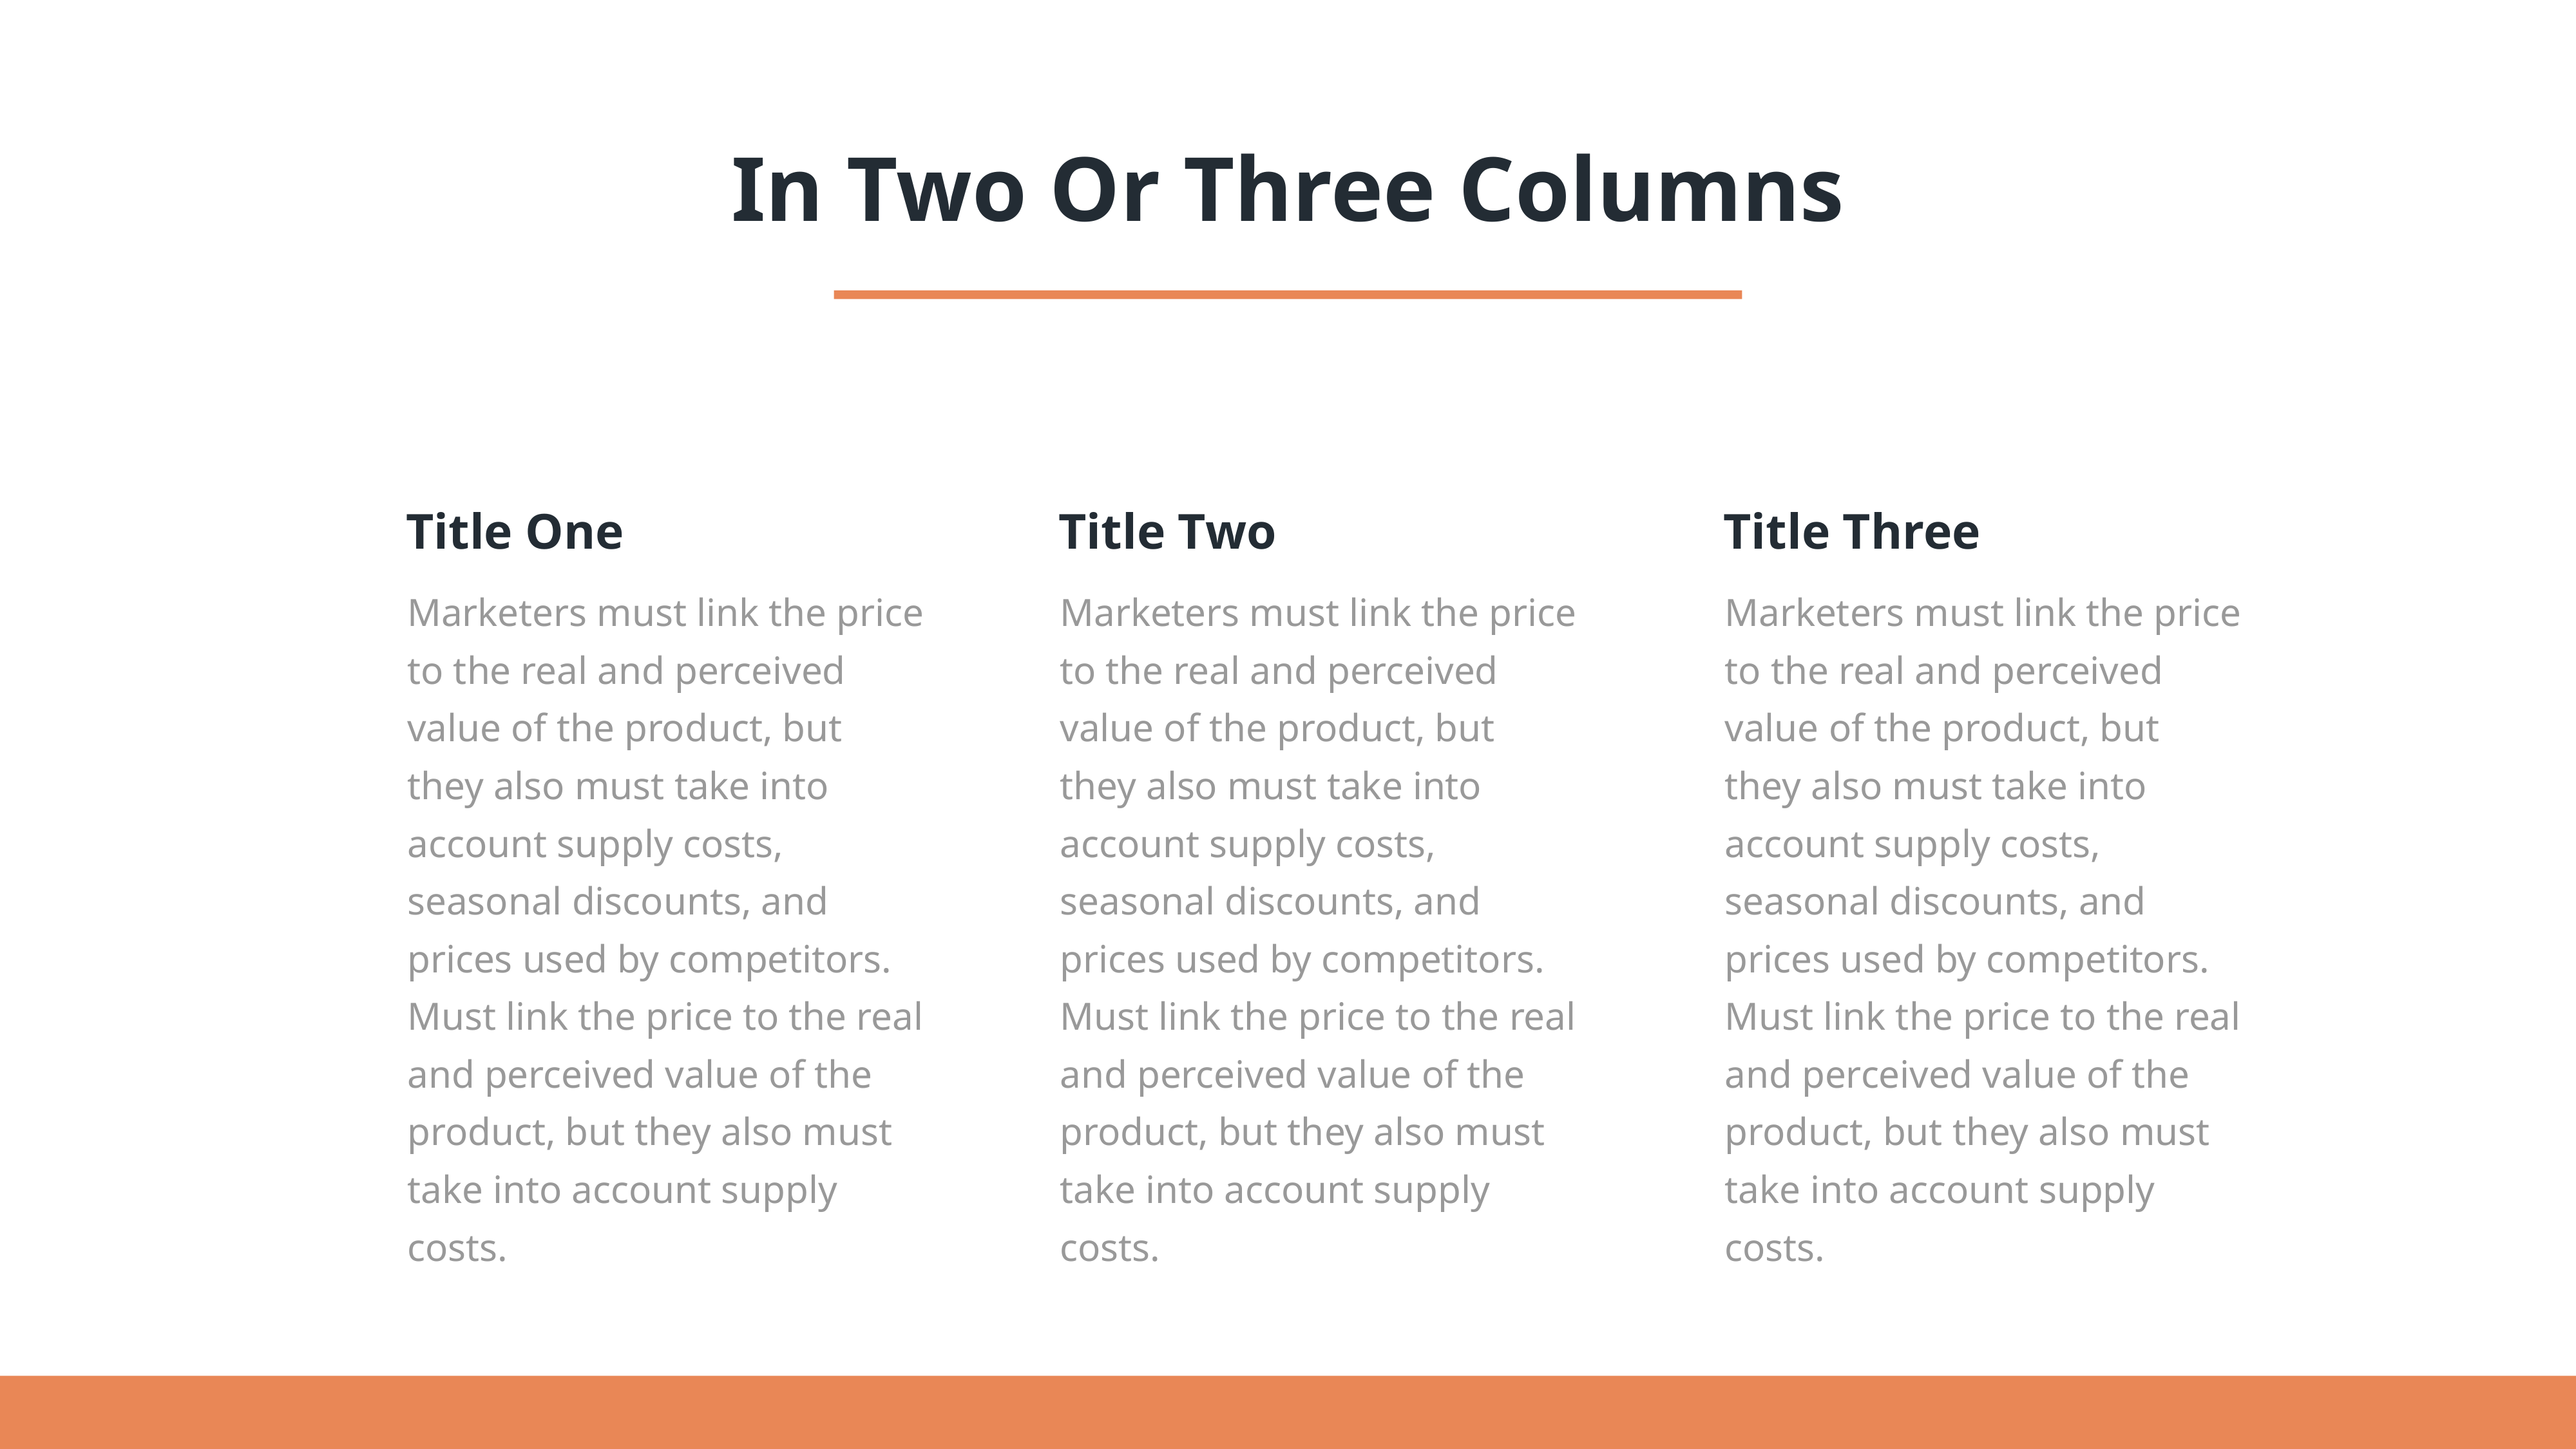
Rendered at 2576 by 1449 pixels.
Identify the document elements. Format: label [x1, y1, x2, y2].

text_box [1701, 496, 2267, 1166]
text_box [1036, 496, 1603, 1166]
text_box [0, 1375, 2576, 1449]
text_box [555, 128, 2021, 299]
text_box [384, 496, 950, 1166]
